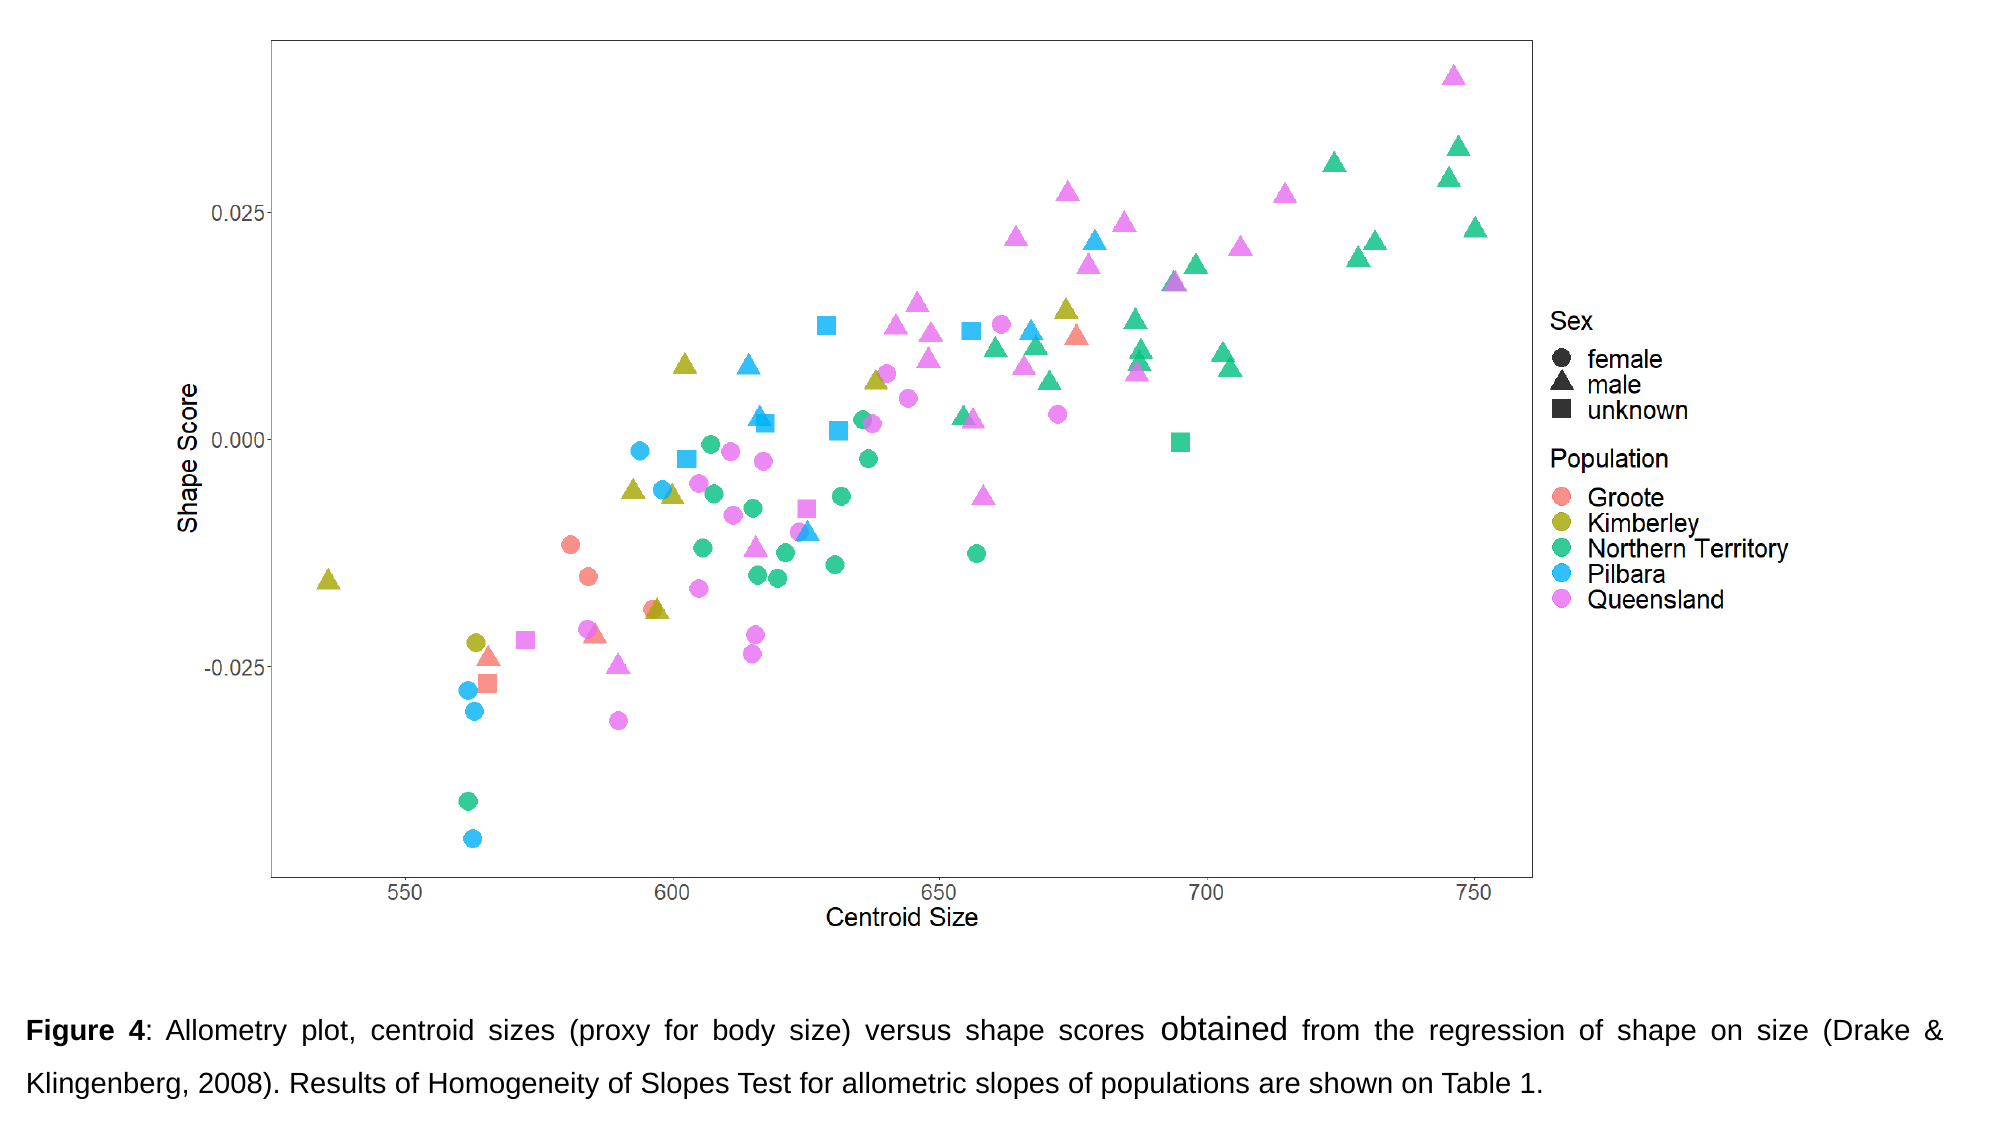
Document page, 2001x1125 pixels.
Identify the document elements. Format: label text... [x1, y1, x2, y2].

picture [170, 34, 1800, 937]
text_box Figure 4: Allometry plot, centroid sizes (proxy for body size) versus shape scores obtained from the regression of shape on size (Drake & Klingenberg, 2008). Results of Homogeneity of Slopes Test for allometric slopes of populations are shown on Table 1. [10, 979, 1960, 1107]
